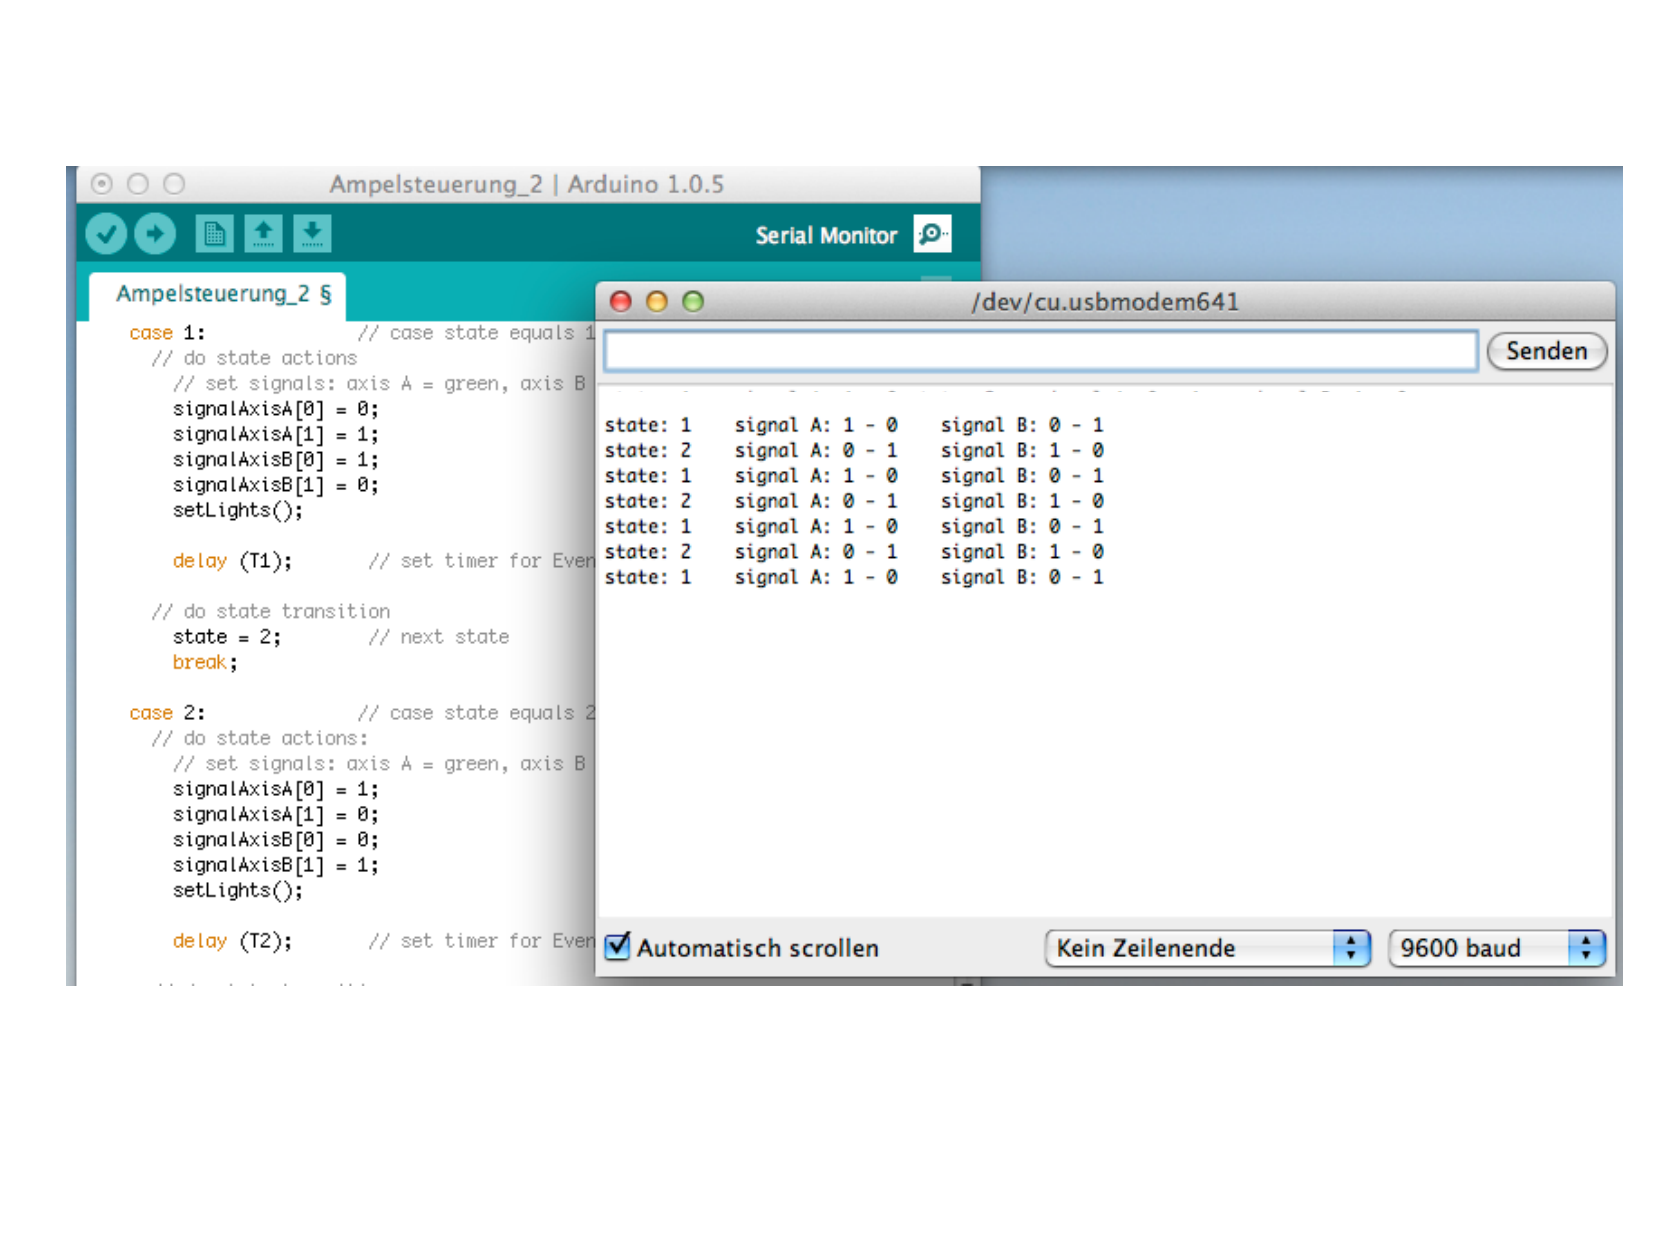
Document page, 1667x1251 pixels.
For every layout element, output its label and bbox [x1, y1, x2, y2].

text_box [66, 166, 1624, 986]
